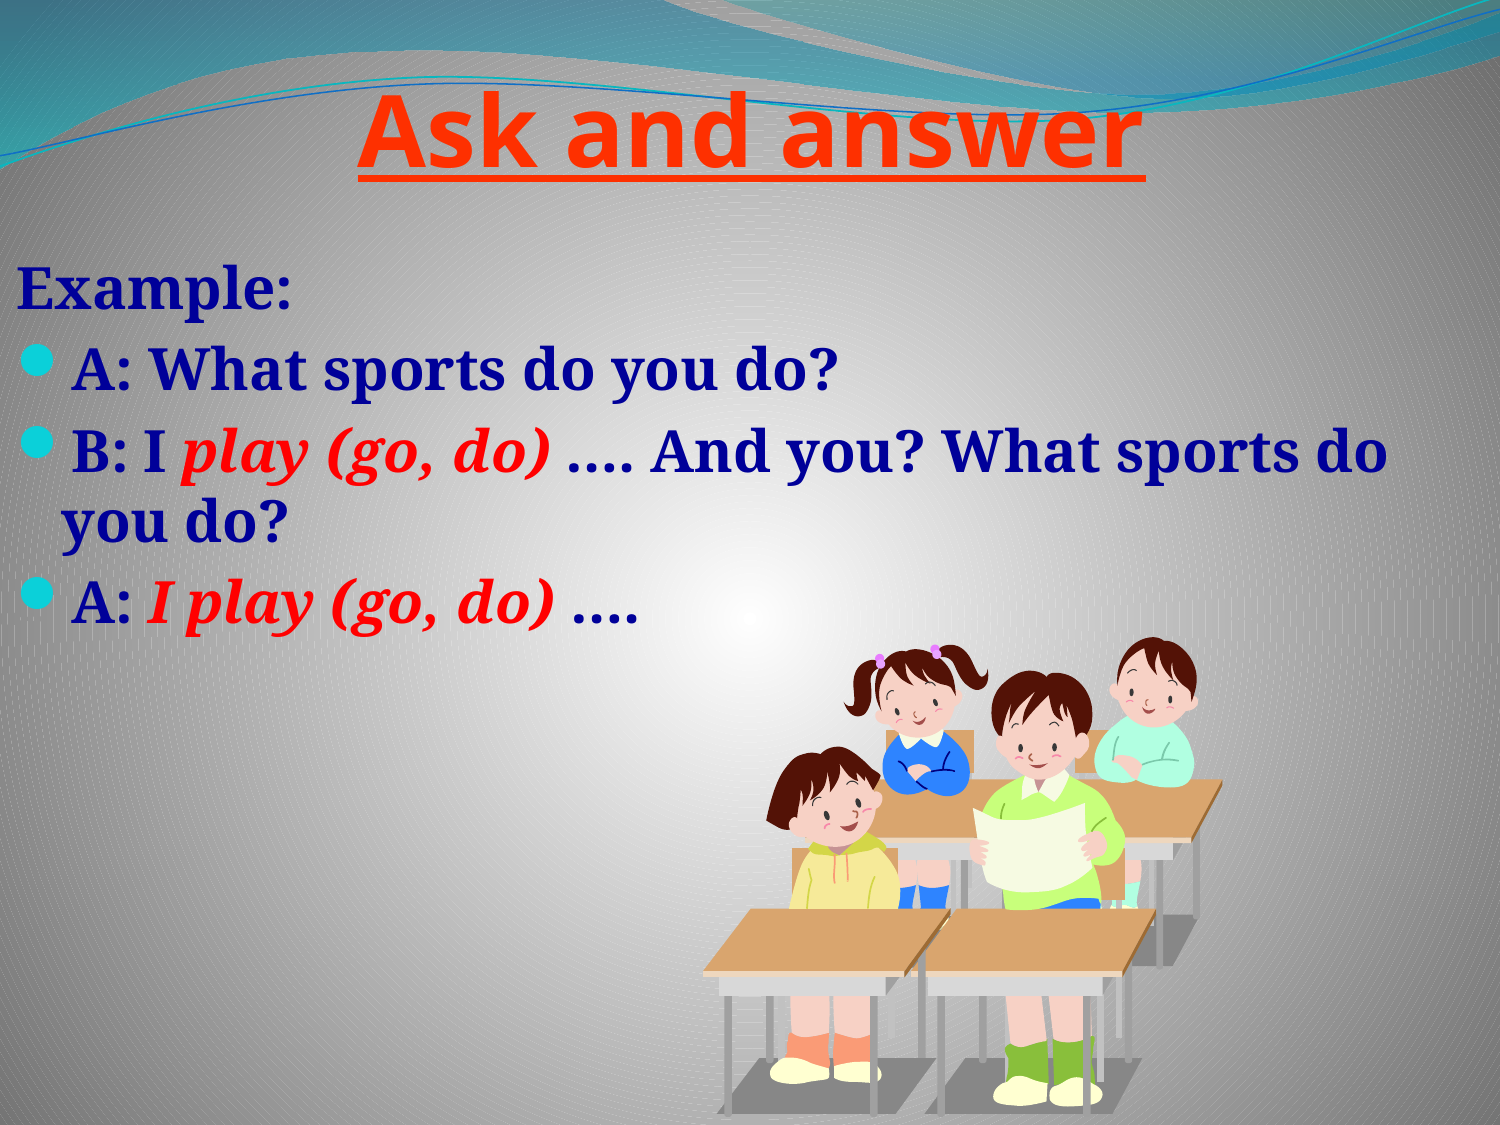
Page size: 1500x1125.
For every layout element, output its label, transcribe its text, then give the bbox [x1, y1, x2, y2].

list Example: A: What sports do you do? B: I play (go, do) …. And you? What sports do you do? A: I play (go, do) …. [1, 243, 1500, 681]
title Ask and answer [76, 0, 1427, 188]
picture [702, 632, 1223, 1118]
